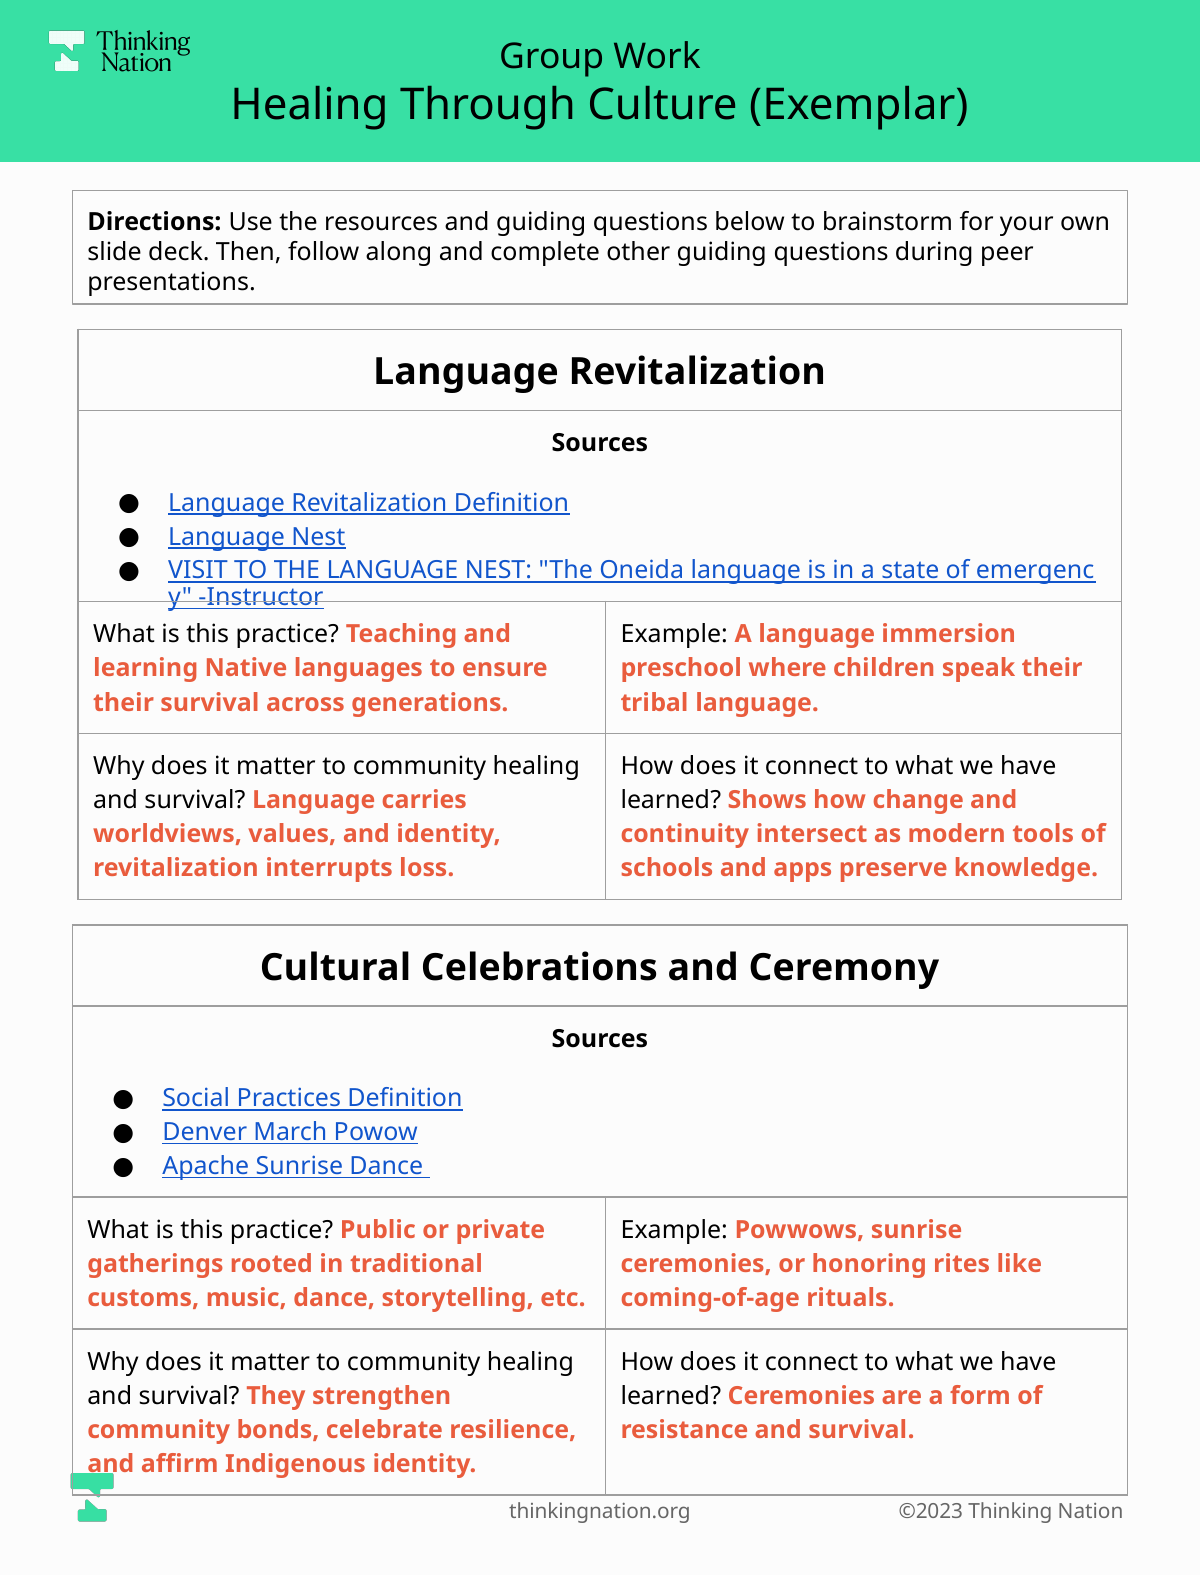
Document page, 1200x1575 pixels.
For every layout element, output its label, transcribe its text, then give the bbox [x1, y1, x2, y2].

table_cell What is this practice? Teaching and learning Native languages to ensure their survival across generations. [79, 602, 605, 733]
picture [33, 16, 195, 85]
table_cell Sources Language Revitalization Definition Language Nest VISIT TO THE LANGUAGE NEST: "The Oneida language is in a state of emergency" -Instructor [79, 411, 1121, 601]
table_cell Sources Social Practices Definition Denver March Powow Apache Sunrise Dance [73, 1007, 1127, 1196]
table_cell What is this practice? Public or private gatherings rooted in traditional customs, music, dance, storytelling, etc. [73, 1198, 605, 1328]
table_cell Example: A language immersion preschool where children speak their tribal language. [606, 602, 1121, 733]
text_box ©2023 Thinking Nation [854, 1483, 1139, 1532]
table_header Cultural Celebrations and Ceremony [73, 926, 1127, 1005]
table_cell How does it connect to what we have learned? Shows how change and continuity intersect as modern tools of schools and apps preserve knowledge. [606, 734, 1121, 899]
table_cell Why does it matter to community healing and survival? They strengthen community bonds, celebrate resilience, and affirm Indigenous identity. [73, 1330, 605, 1494]
table_cell How does it connect to what we have learned? Ceremonies are a form of resistance and survival. [606, 1330, 1127, 1494]
table_header Language Revitalization [79, 330, 1121, 410]
text_box Directions: Use the resources and guiding questions below to brainstorm for your own slide deck. Then, follow along and complete other guiding questions during peer presentations. [72, 190, 1128, 304]
table_cell Why does it matter to community healing and survival? Language carries worldviews, values, and identity, revitalization interrupts loss. [79, 734, 605, 899]
text_box thinkingnation.org [457, 1496, 742, 1532]
picture [58, 1463, 126, 1531]
text_box Group Work Healing Through Culture (Exemplar) [0, 0, 1200, 162]
table_cell Example: Powwows, sunrise ceremonies, or honoring rites like coming-of-age rituals. [606, 1198, 1127, 1328]
